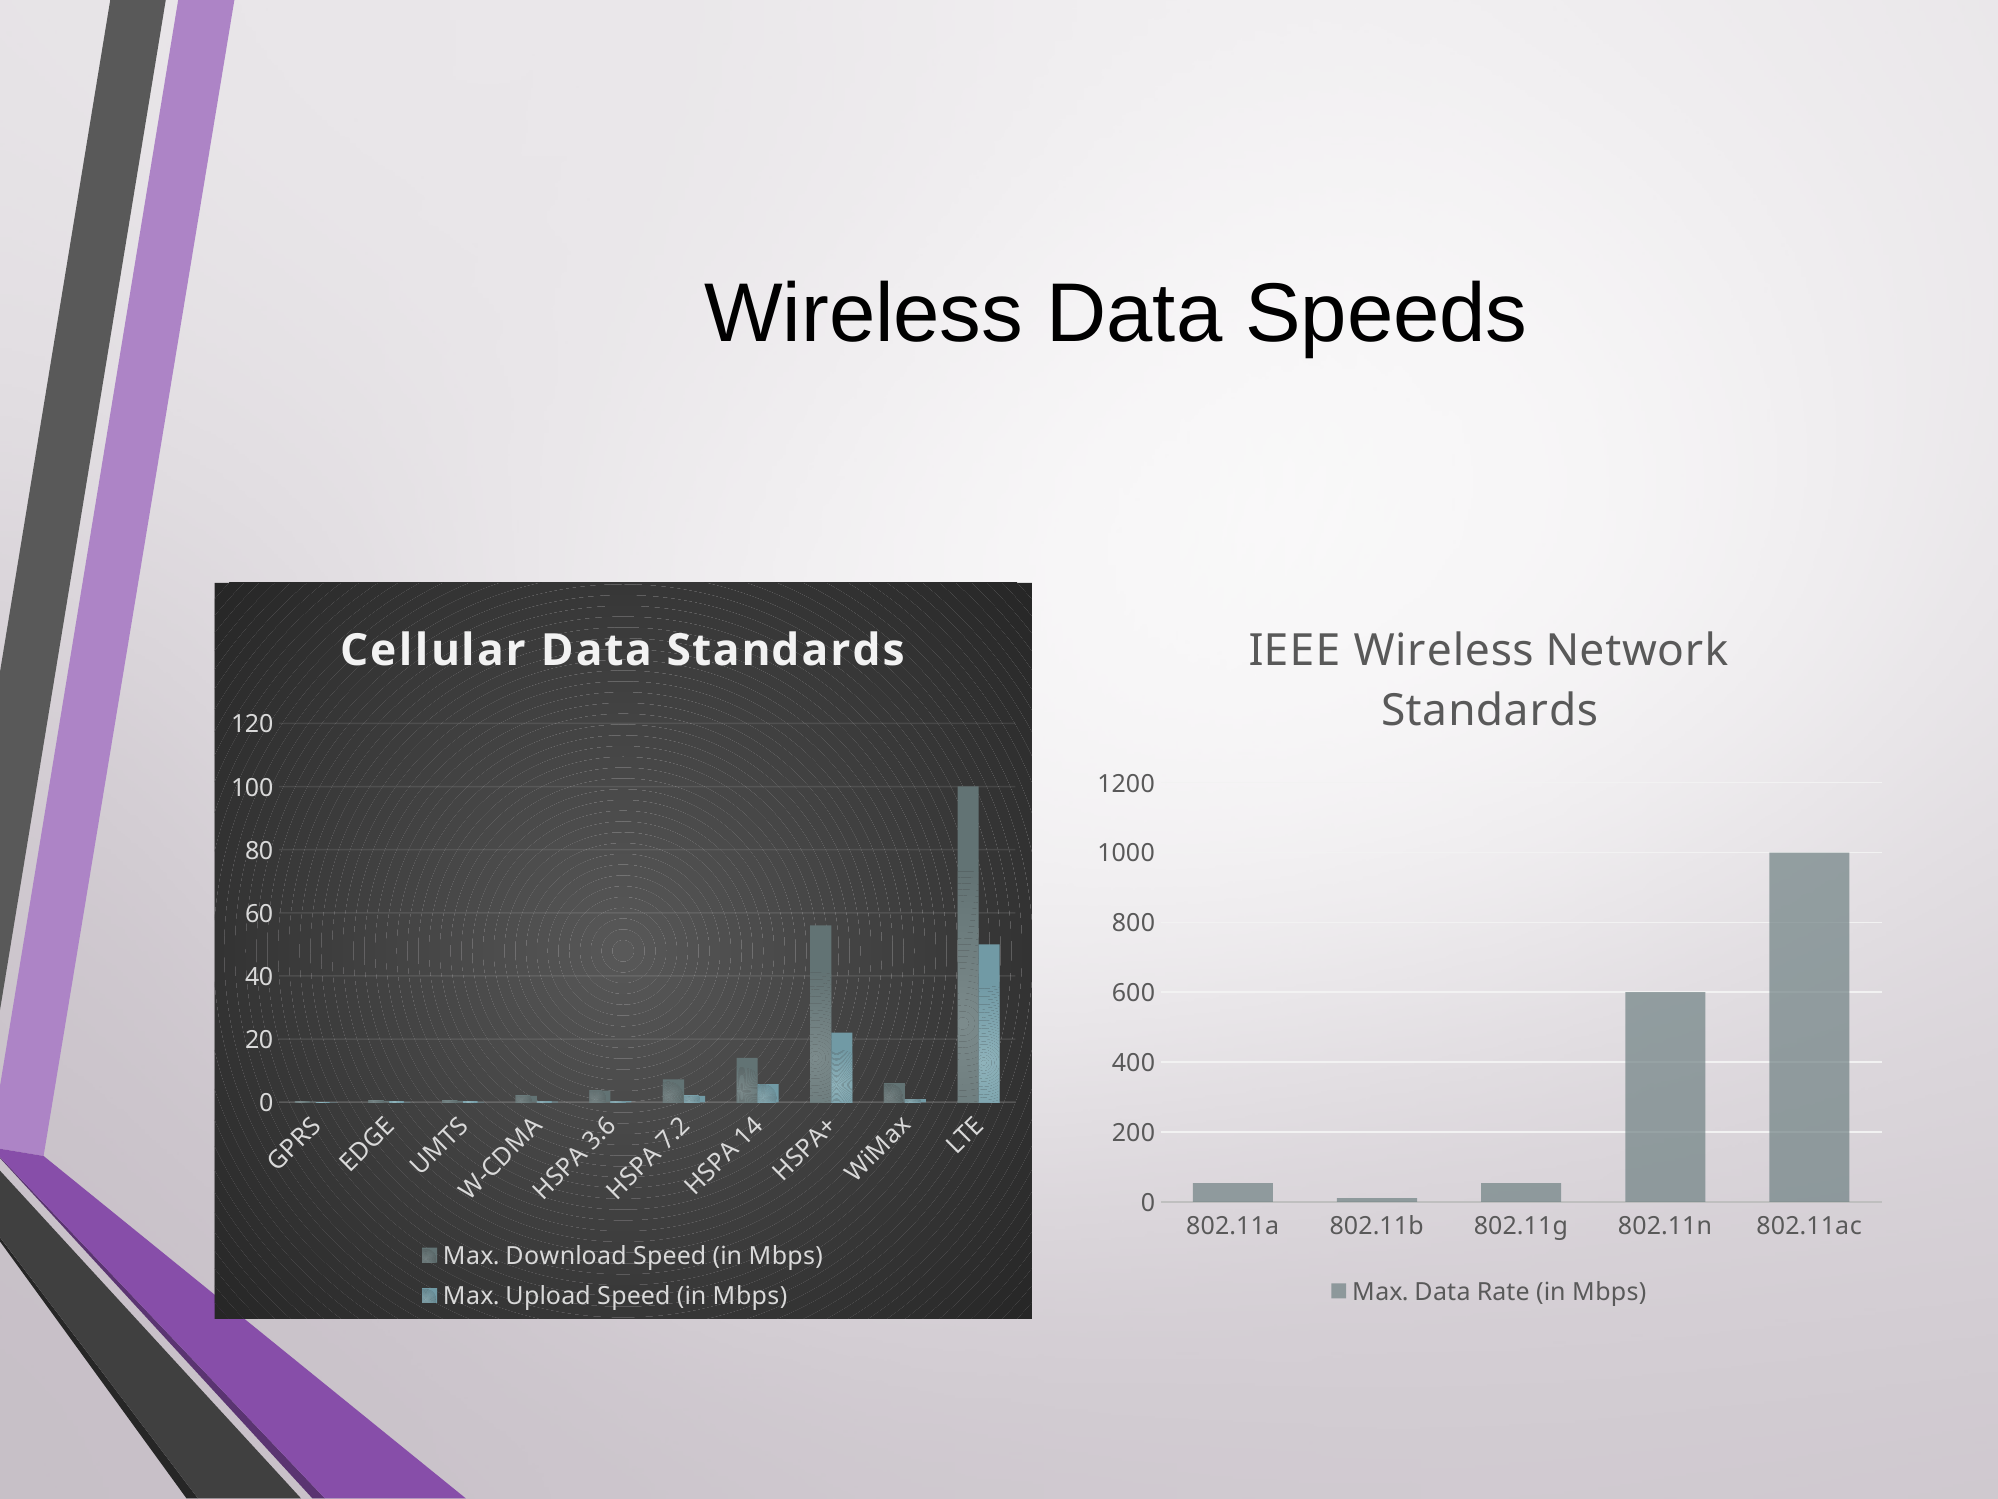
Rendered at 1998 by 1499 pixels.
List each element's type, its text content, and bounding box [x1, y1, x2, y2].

chart [214, 582, 1032, 1319]
title Wireless Data Speeds [364, 167, 1869, 450]
chart [1080, 582, 1899, 1315]
